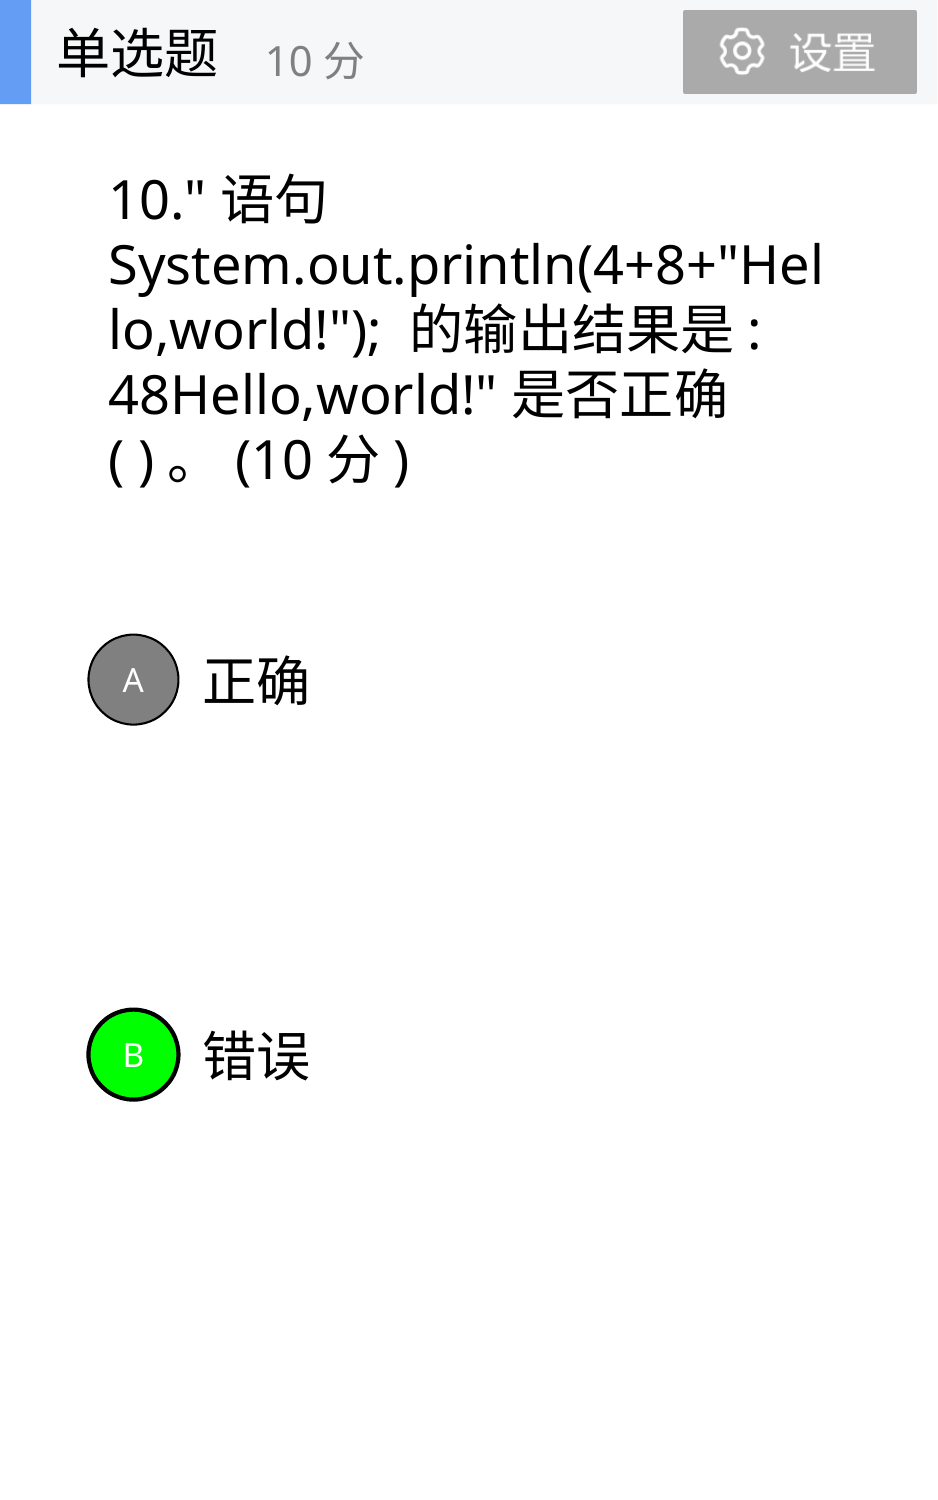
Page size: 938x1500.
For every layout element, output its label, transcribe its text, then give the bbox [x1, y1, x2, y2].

text_box B [87, 1008, 180, 1101]
text_box 错误 [187, 1014, 342, 1095]
text_box 10."语句 System.out.println(4+8+"Hello,world!"); 的输出结果是: 48Hello,world!"是否正确( )。(10分) [93, 158, 846, 498]
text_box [0, 0, 938, 105]
text_box 正确 [187, 639, 342, 720]
text_box A [87, 633, 180, 726]
picture [683, 10, 917, 94]
